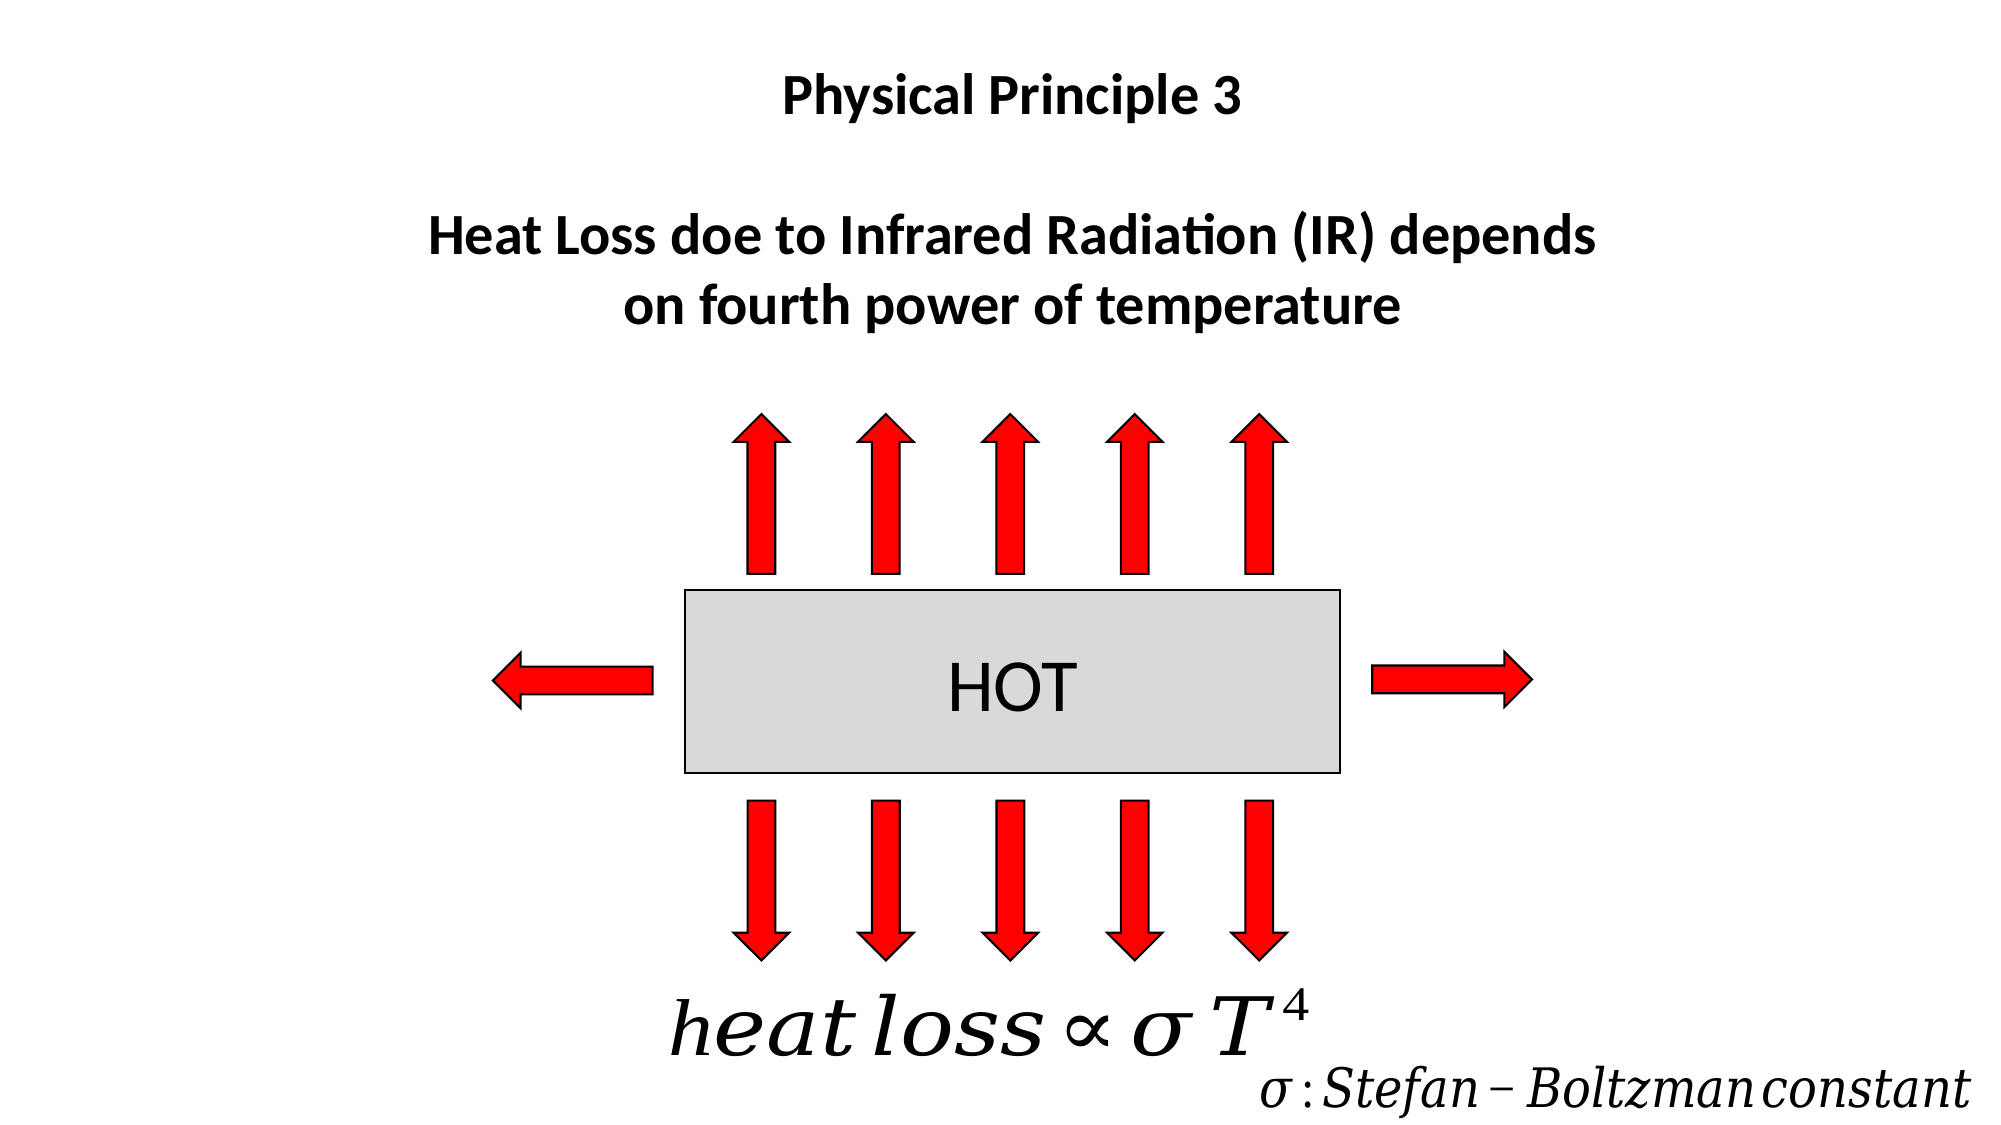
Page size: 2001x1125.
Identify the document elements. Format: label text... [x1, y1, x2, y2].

text_box [491, 650, 654, 711]
text_box Physical Principle 3 Heat Loss doe to Infrared Radiation (IR) depends on fourth power of temperature [126, 49, 1898, 414]
text_box [980, 412, 1041, 575]
text_box [1229, 412, 1290, 575]
text_box [855, 412, 917, 575]
text_box [1371, 649, 1534, 710]
text_box HOT [684, 589, 1341, 774]
text_box [731, 412, 792, 575]
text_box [733, 800, 1287, 961]
text_box [1104, 412, 1165, 575]
